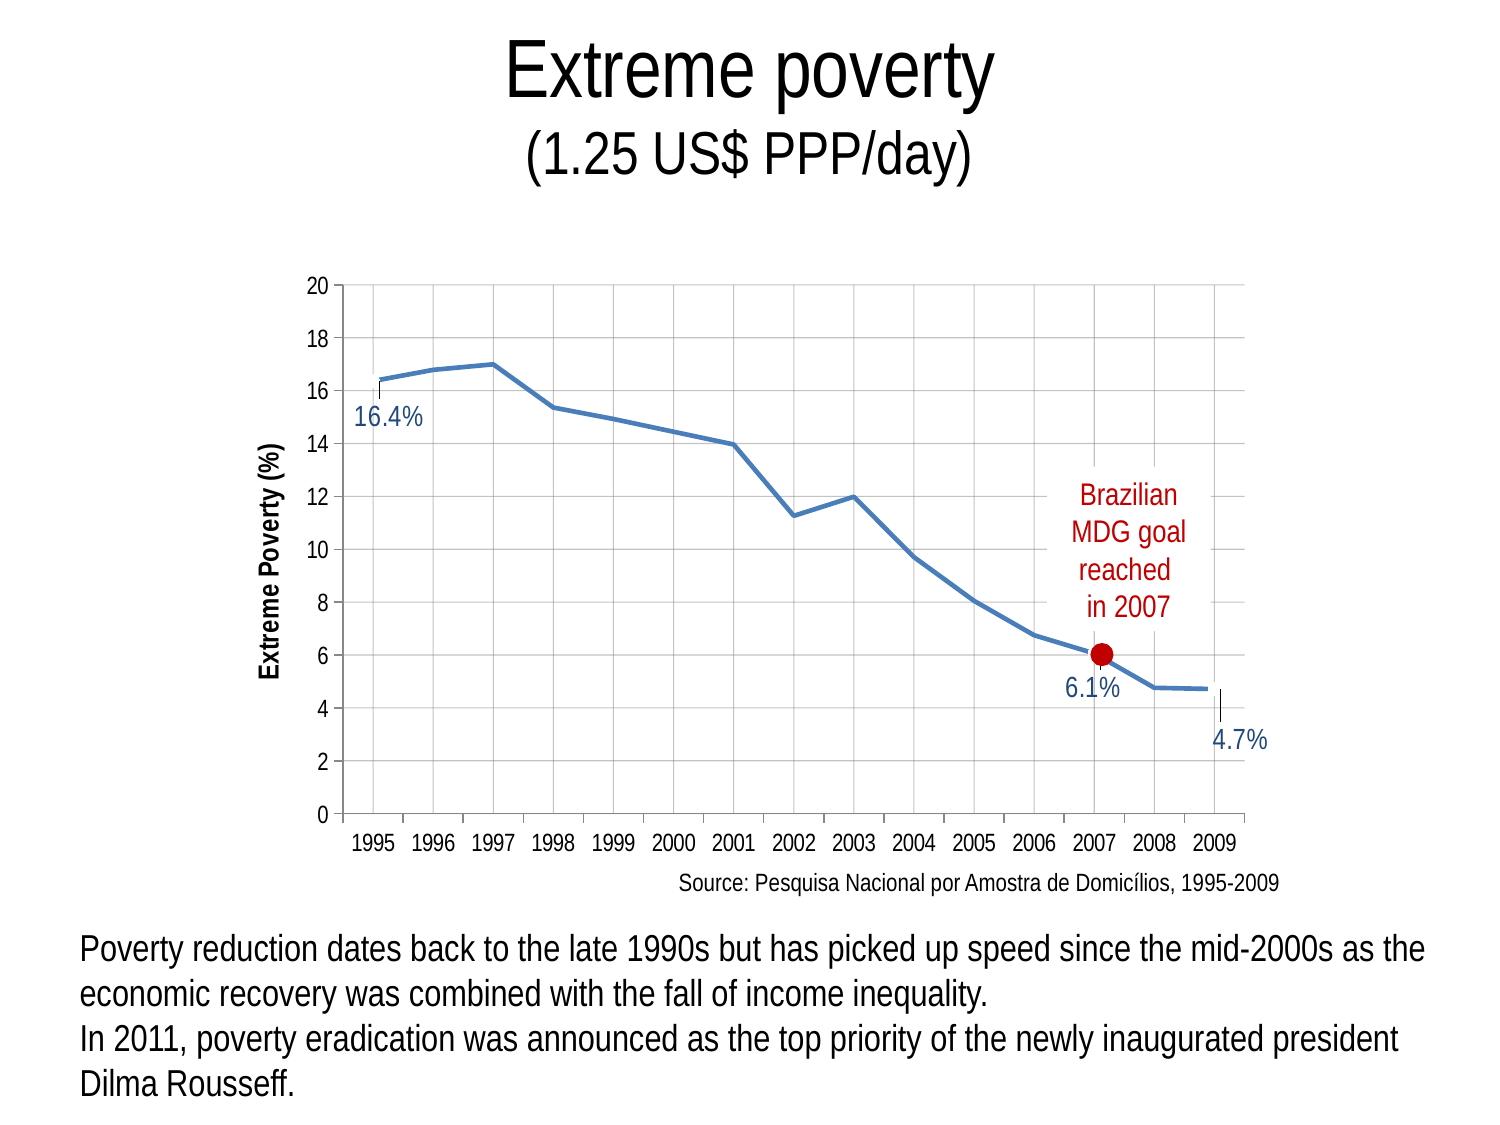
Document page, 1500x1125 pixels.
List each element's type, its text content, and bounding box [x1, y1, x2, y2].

title Extreme poverty (1.25 US$ PPP/day) [75, 7, 1425, 195]
text_box Source: Pesquisa Nacional por Amostra de Domicílios, 1995-2009 [1267, 859, 1297, 905]
text_box Poverty reduction dates back to the late 1990s but has picked up speed since the mid-2000s as the economic recovery was combined with the fall of income inequality. In 2011, poverty eradication was announced as the top priority of the newly inaugurated president Dilma Rousseff. [64, 916, 1447, 1112]
chart [241, 266, 1269, 898]
